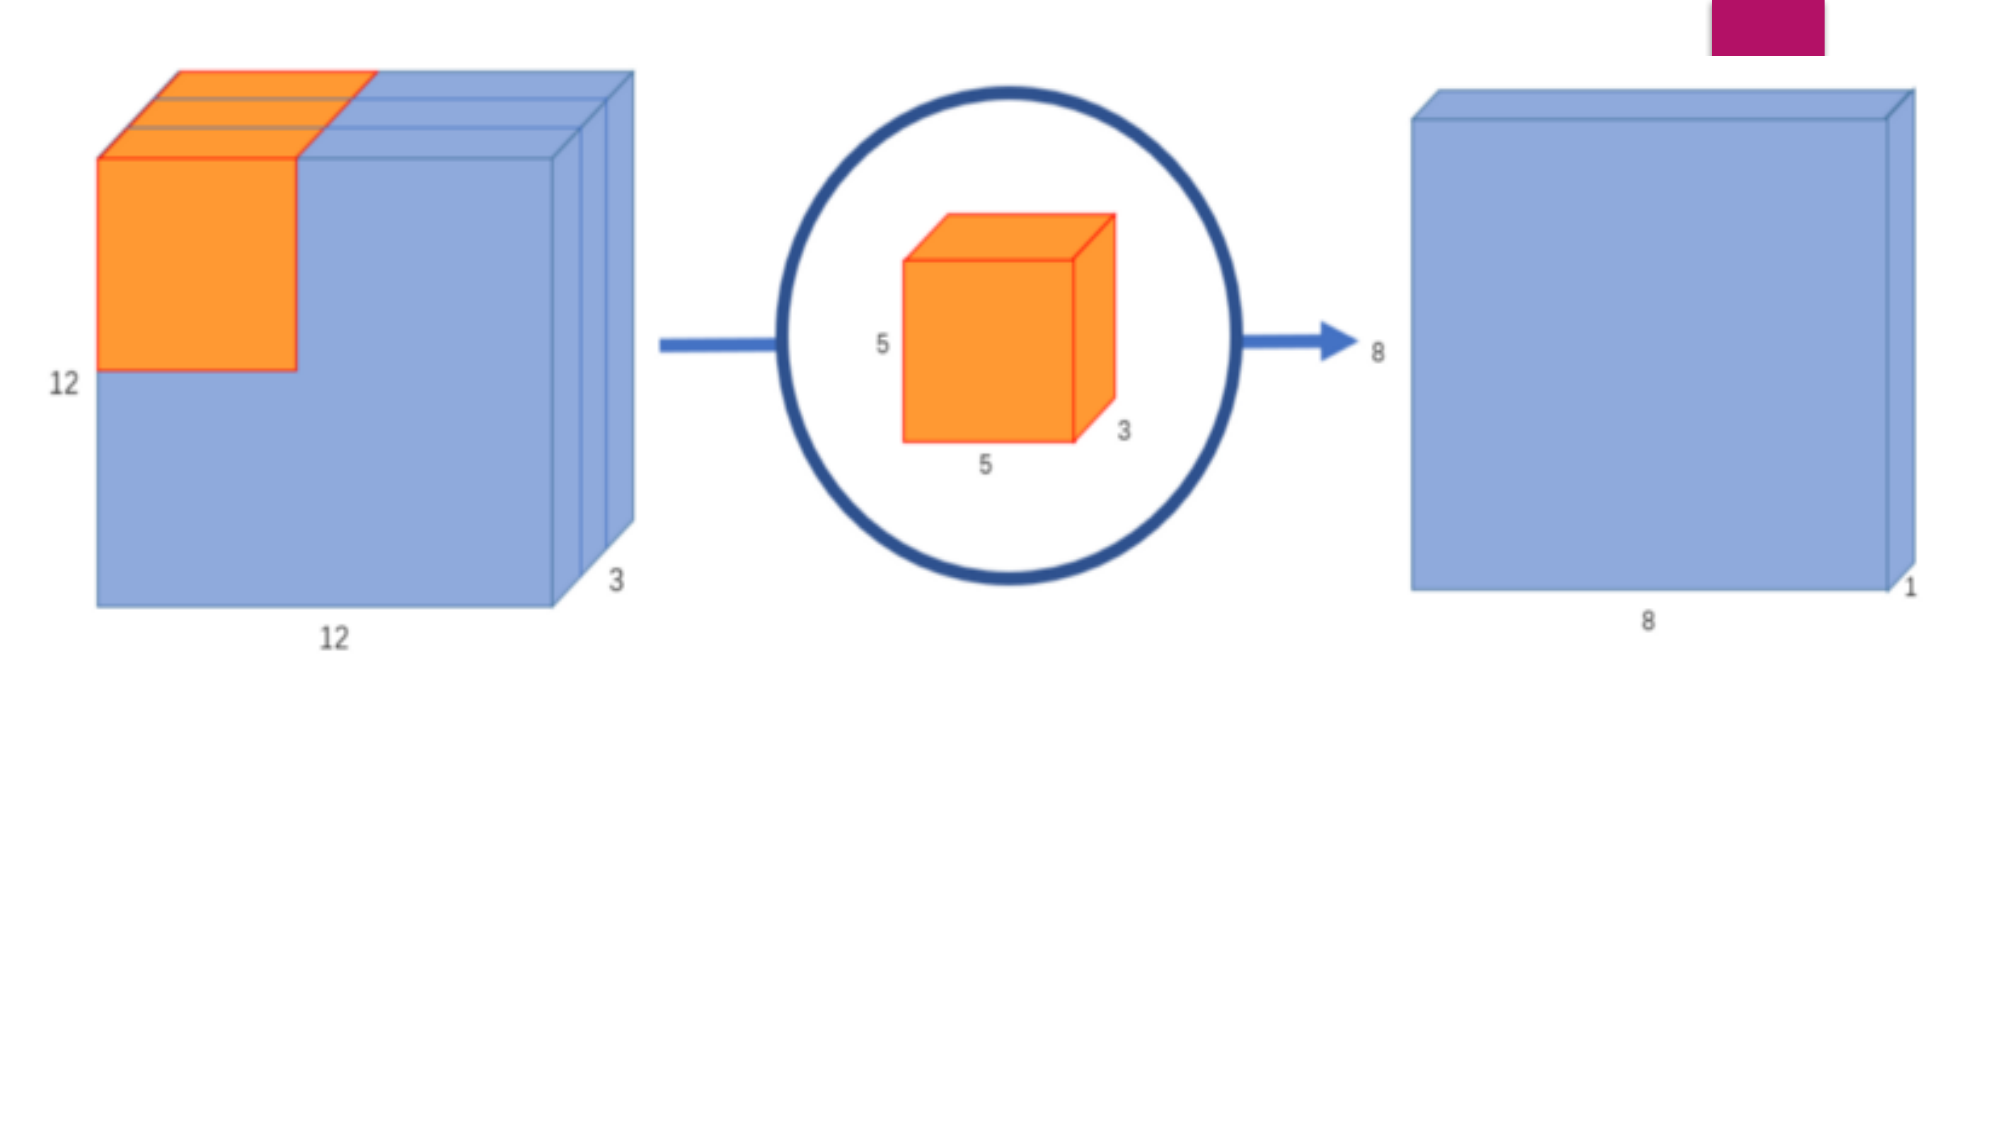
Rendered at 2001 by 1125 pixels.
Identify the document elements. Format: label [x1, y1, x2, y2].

list [31, 56, 1969, 665]
